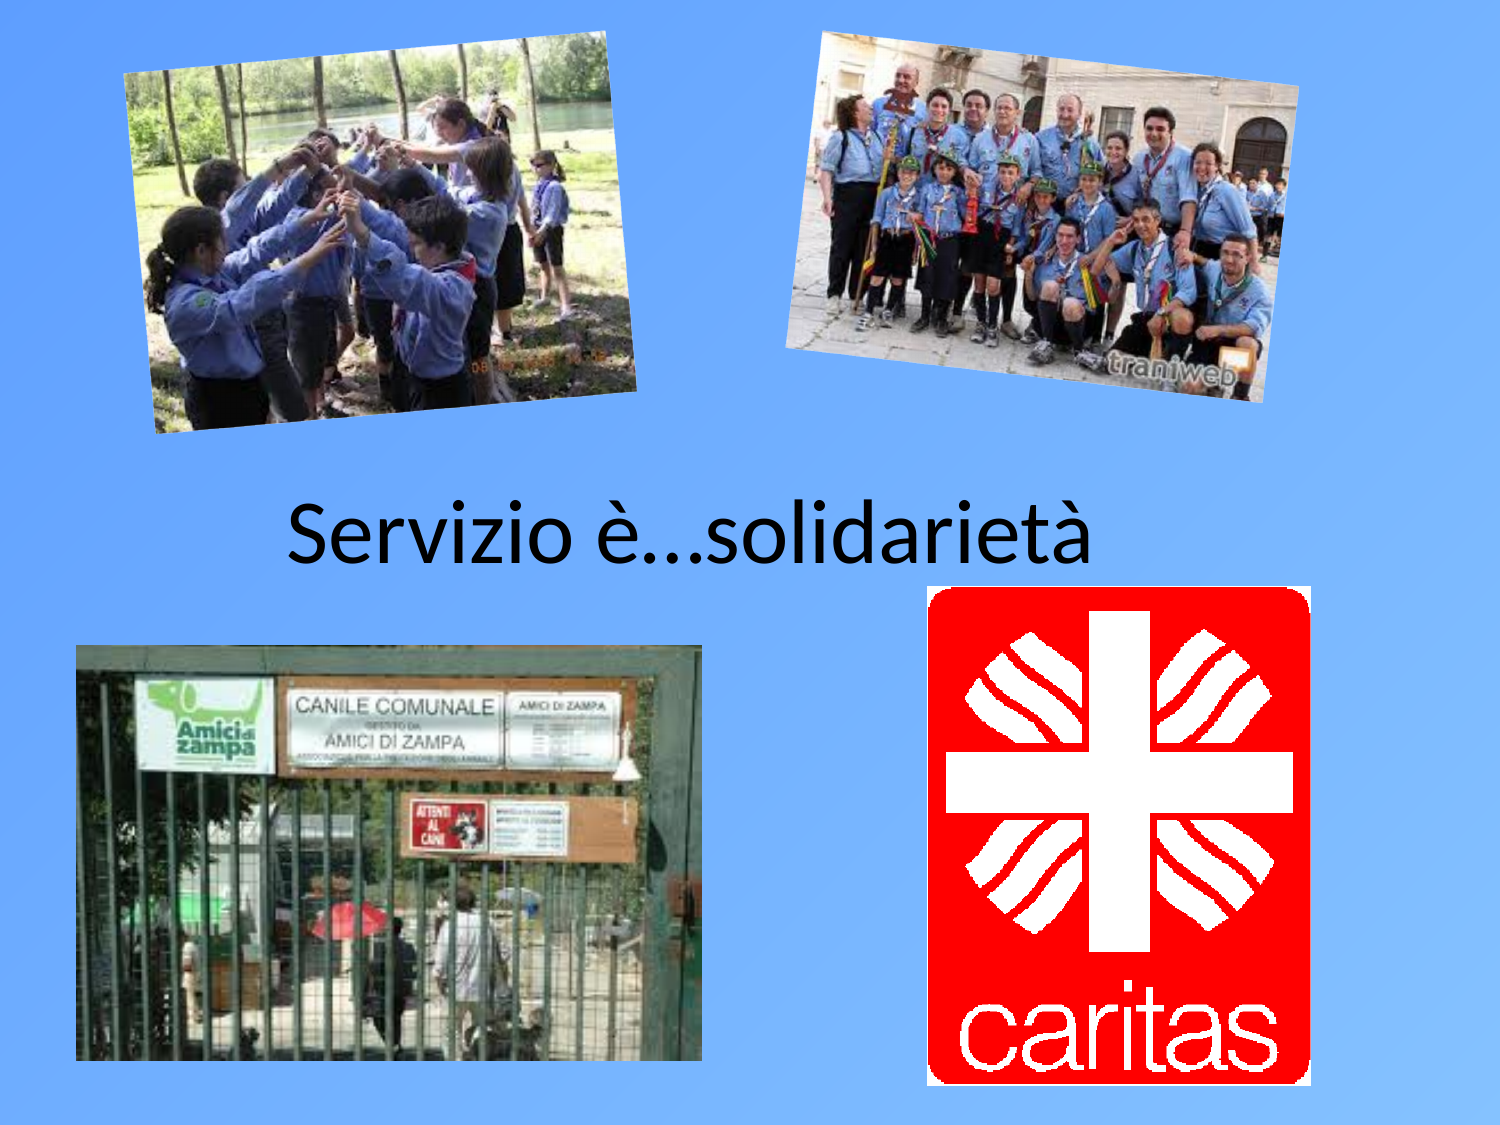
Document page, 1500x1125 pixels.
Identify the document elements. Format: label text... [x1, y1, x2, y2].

text_box Servizio è…solidarietà [100, 432, 1282, 621]
picture [124, 31, 636, 432]
picture [786, 31, 1298, 402]
picture [926, 585, 1311, 1086]
picture [76, 644, 702, 1062]
